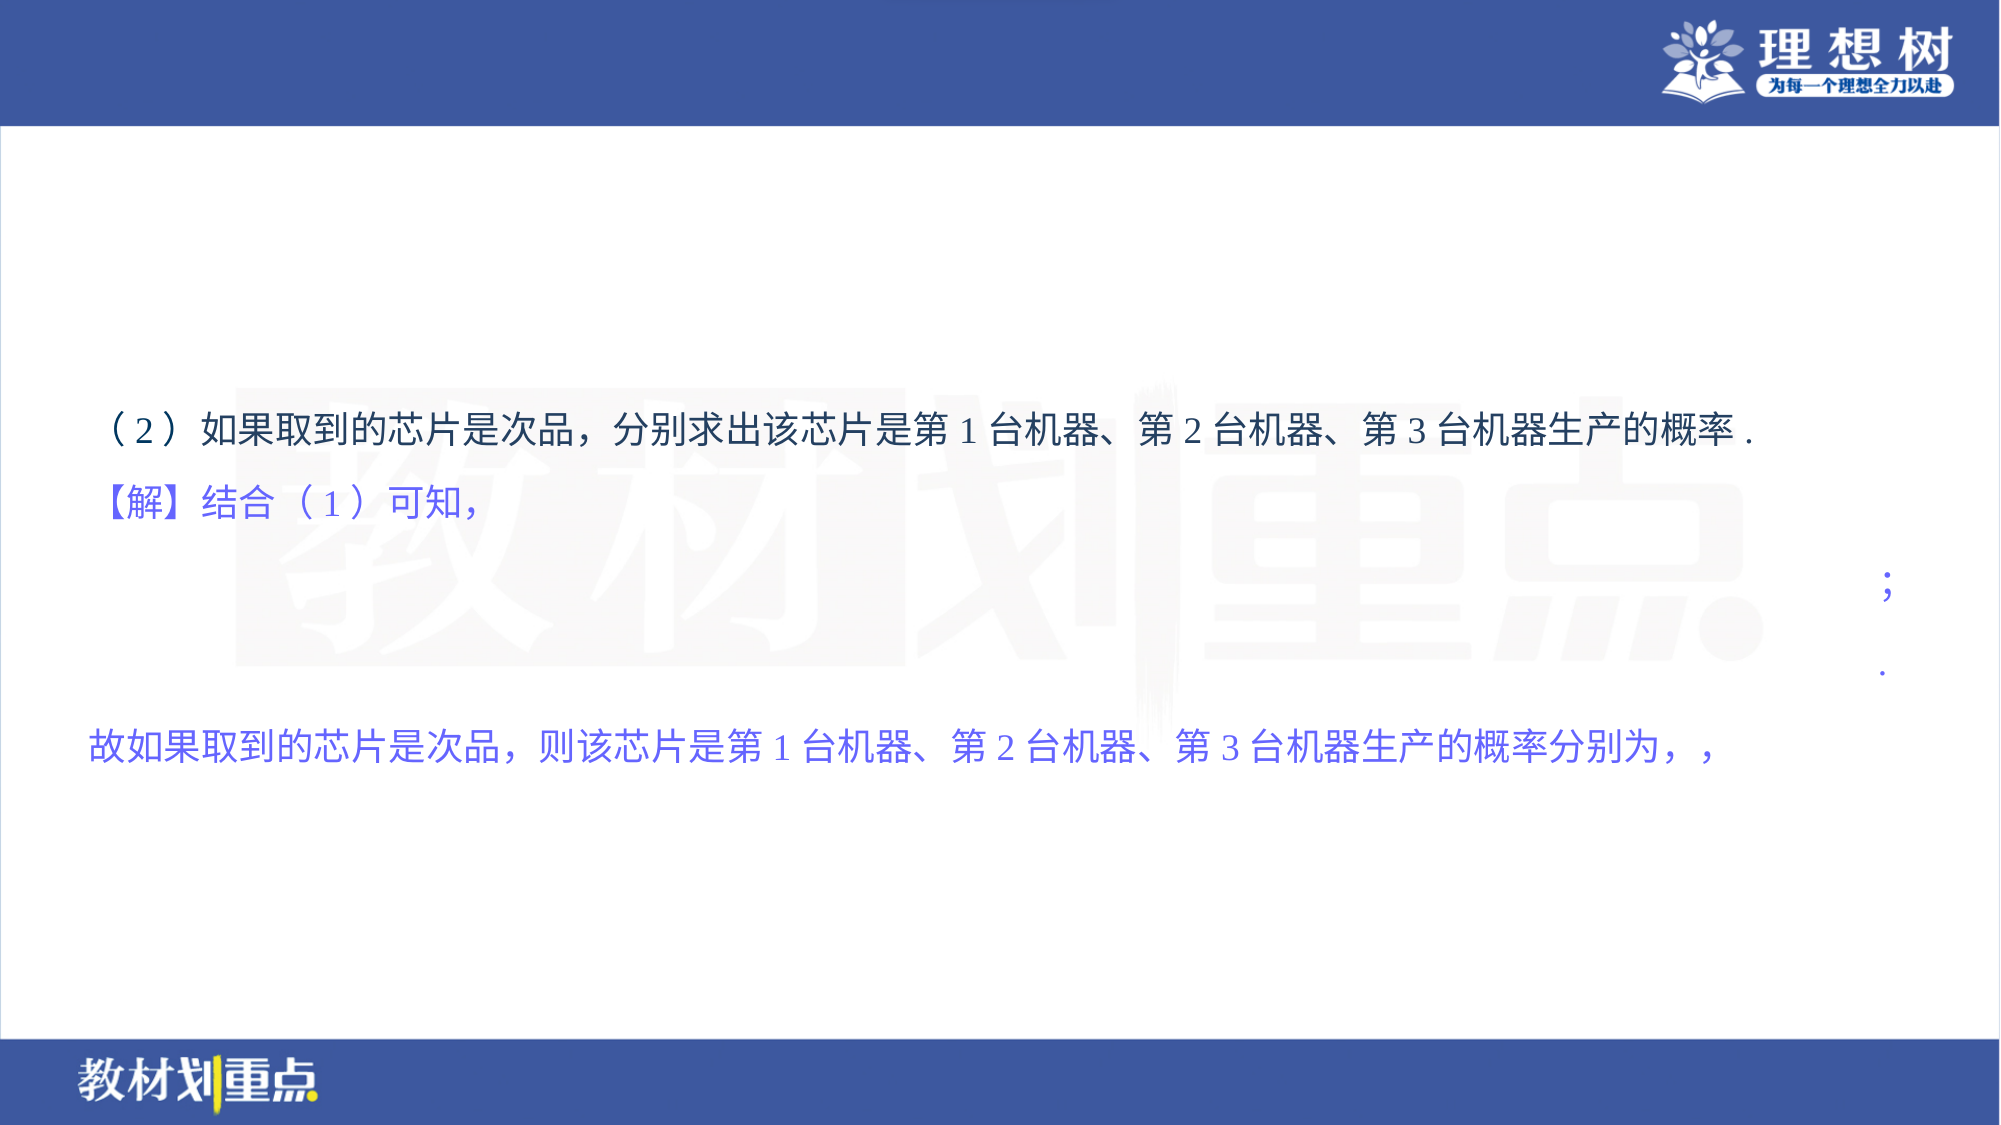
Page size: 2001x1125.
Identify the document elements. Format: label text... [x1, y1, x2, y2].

text_box （2）如果取到的芯片是次品，分别求出该芯片是第1台机器、第2台机器、第3台机器生产的概率. [88, 383, 1911, 444]
picture [0, 0, 2000, 1125]
